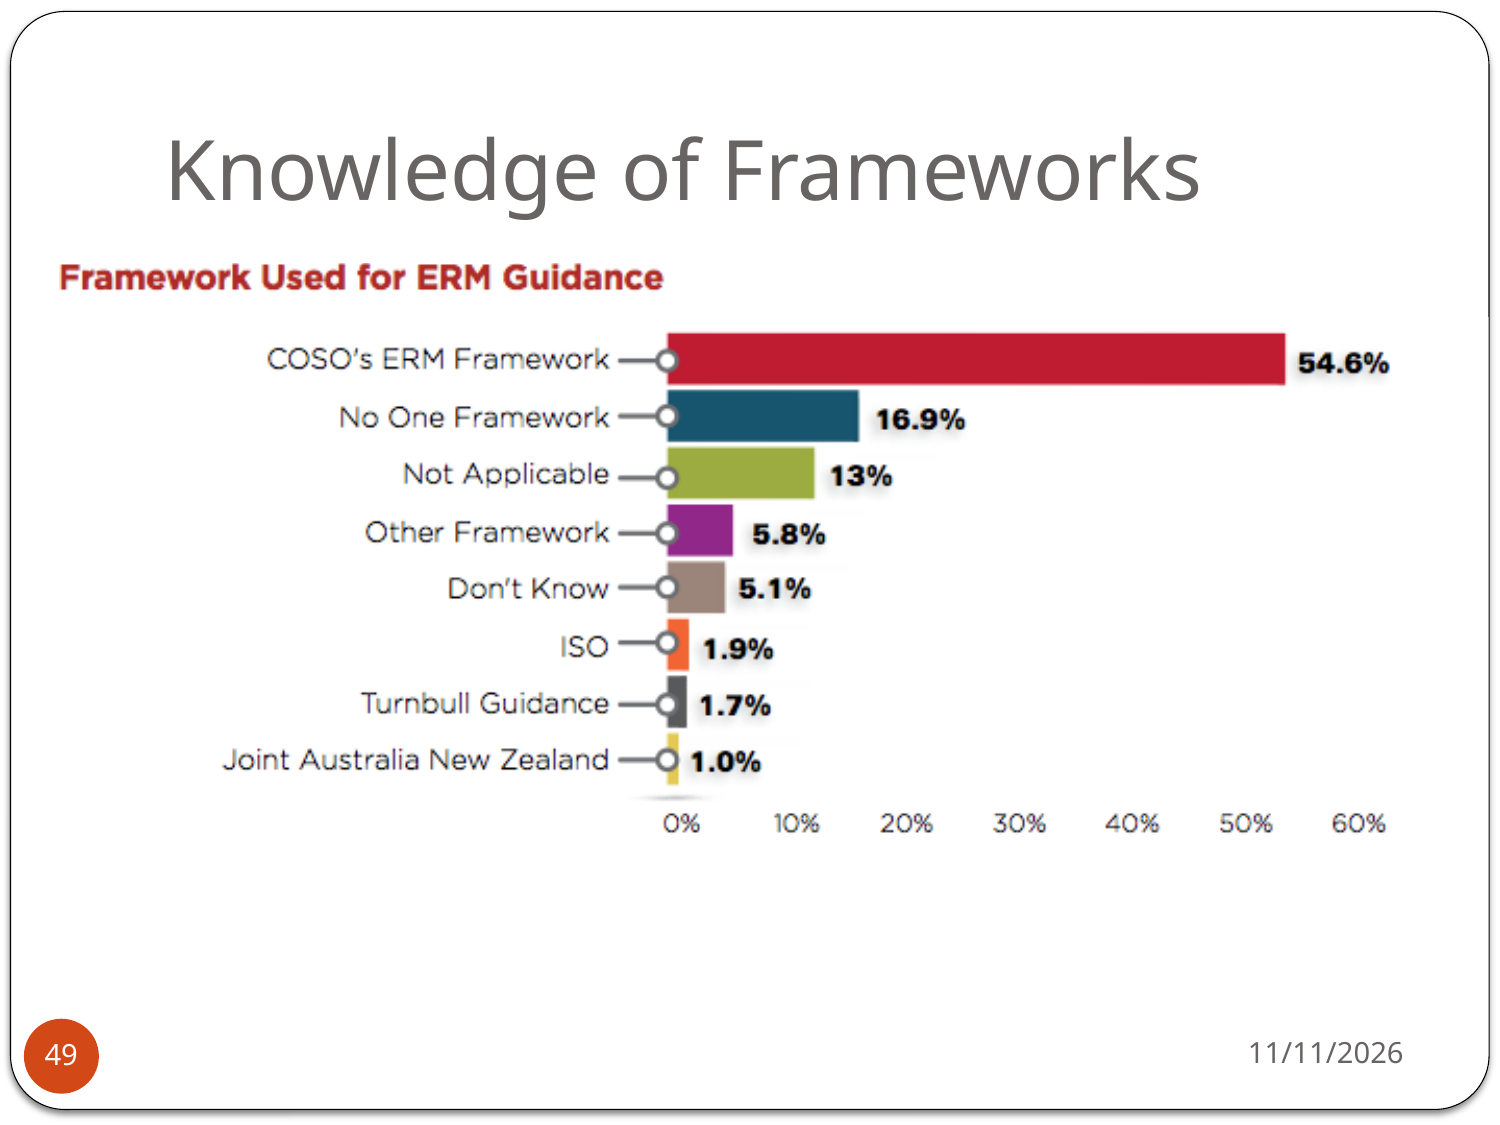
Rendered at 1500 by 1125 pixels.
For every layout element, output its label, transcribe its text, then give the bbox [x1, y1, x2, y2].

slide_number 49 [23, 1018, 99, 1094]
picture [58, 263, 1442, 862]
title Knowledge of Frameworks [150, 45, 1425, 233]
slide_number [1012, 1015, 1419, 1094]
